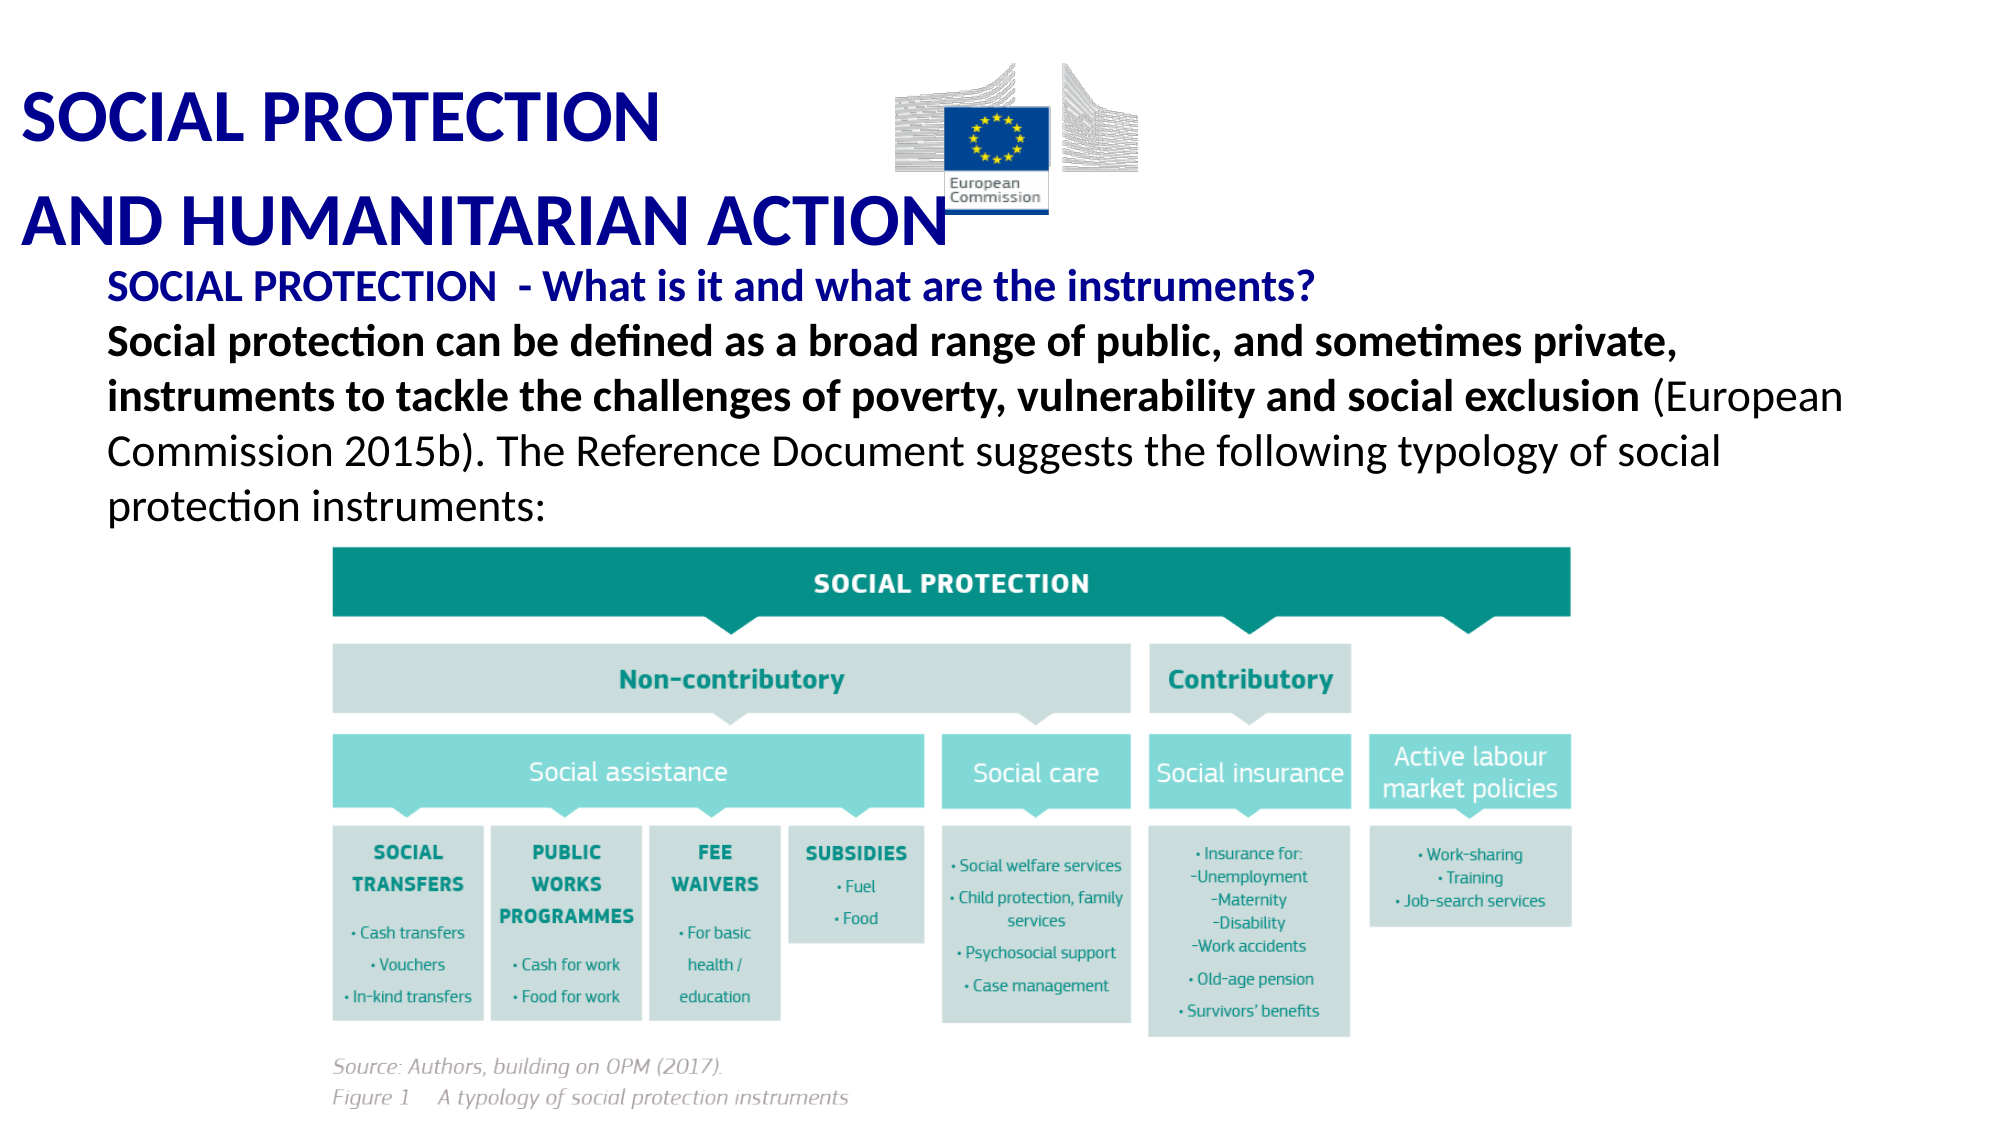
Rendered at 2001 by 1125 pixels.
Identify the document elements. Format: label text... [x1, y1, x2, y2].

picture [272, 244, 1637, 1125]
text_box SOCIAL PROTECTION - What is it and what are the instruments? Social protection can be defined as a broad range of public, and sometimes private, instruments to tackle the challenges of poverty, vulnerability and social exclusion (European Commission 2015b). The Reference Document suggests the following typology of social protection instruments: [1642, 272, 1893, 460]
text_box SOCIAL PROTECTION - What is it and what are the instruments? Social protection can be defined as a broad range of public, and sometimes private, instruments to tackle the challenges of poverty, vulnerability and social exclusion (European Commission 2015b). The Reference Document suggests the following typology of social protection instruments: [92, 272, 267, 460]
picture [894, 62, 1138, 215]
title SOCIAL PROTECTION AND HUMANITARIAN ACTION [6, 63, 1807, 251]
